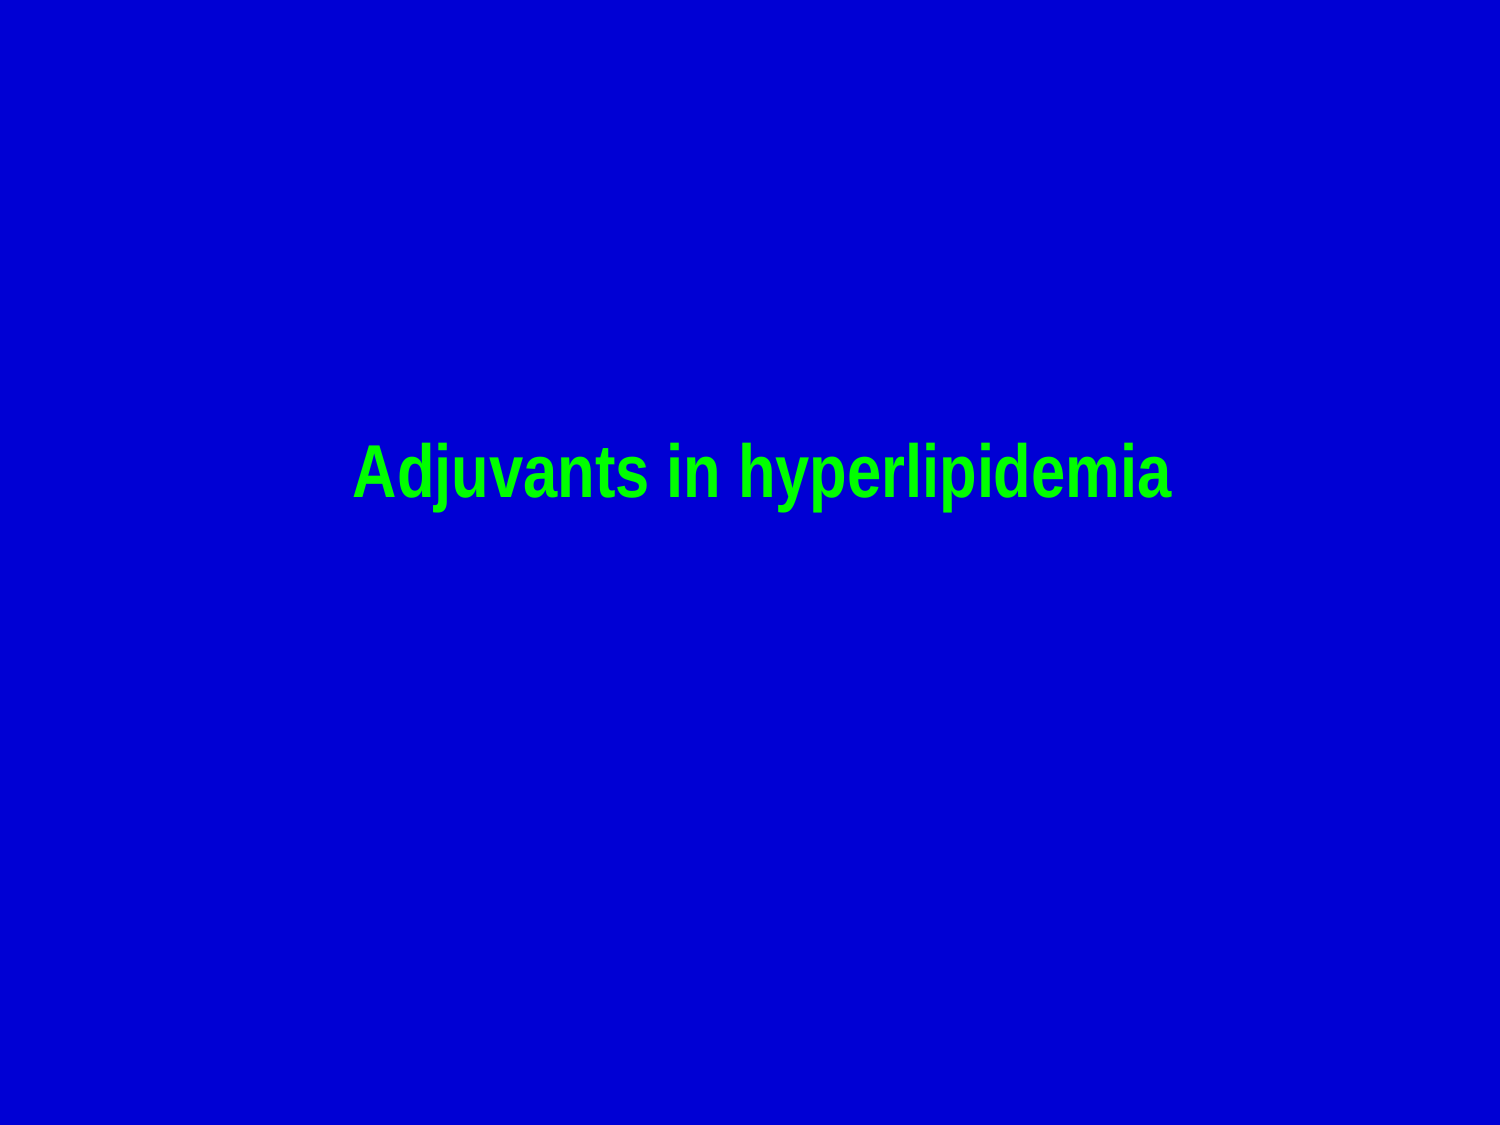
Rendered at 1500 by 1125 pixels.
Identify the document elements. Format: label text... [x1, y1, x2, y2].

text_box Adjuvants in hyperlipidemia [75, 415, 1450, 521]
